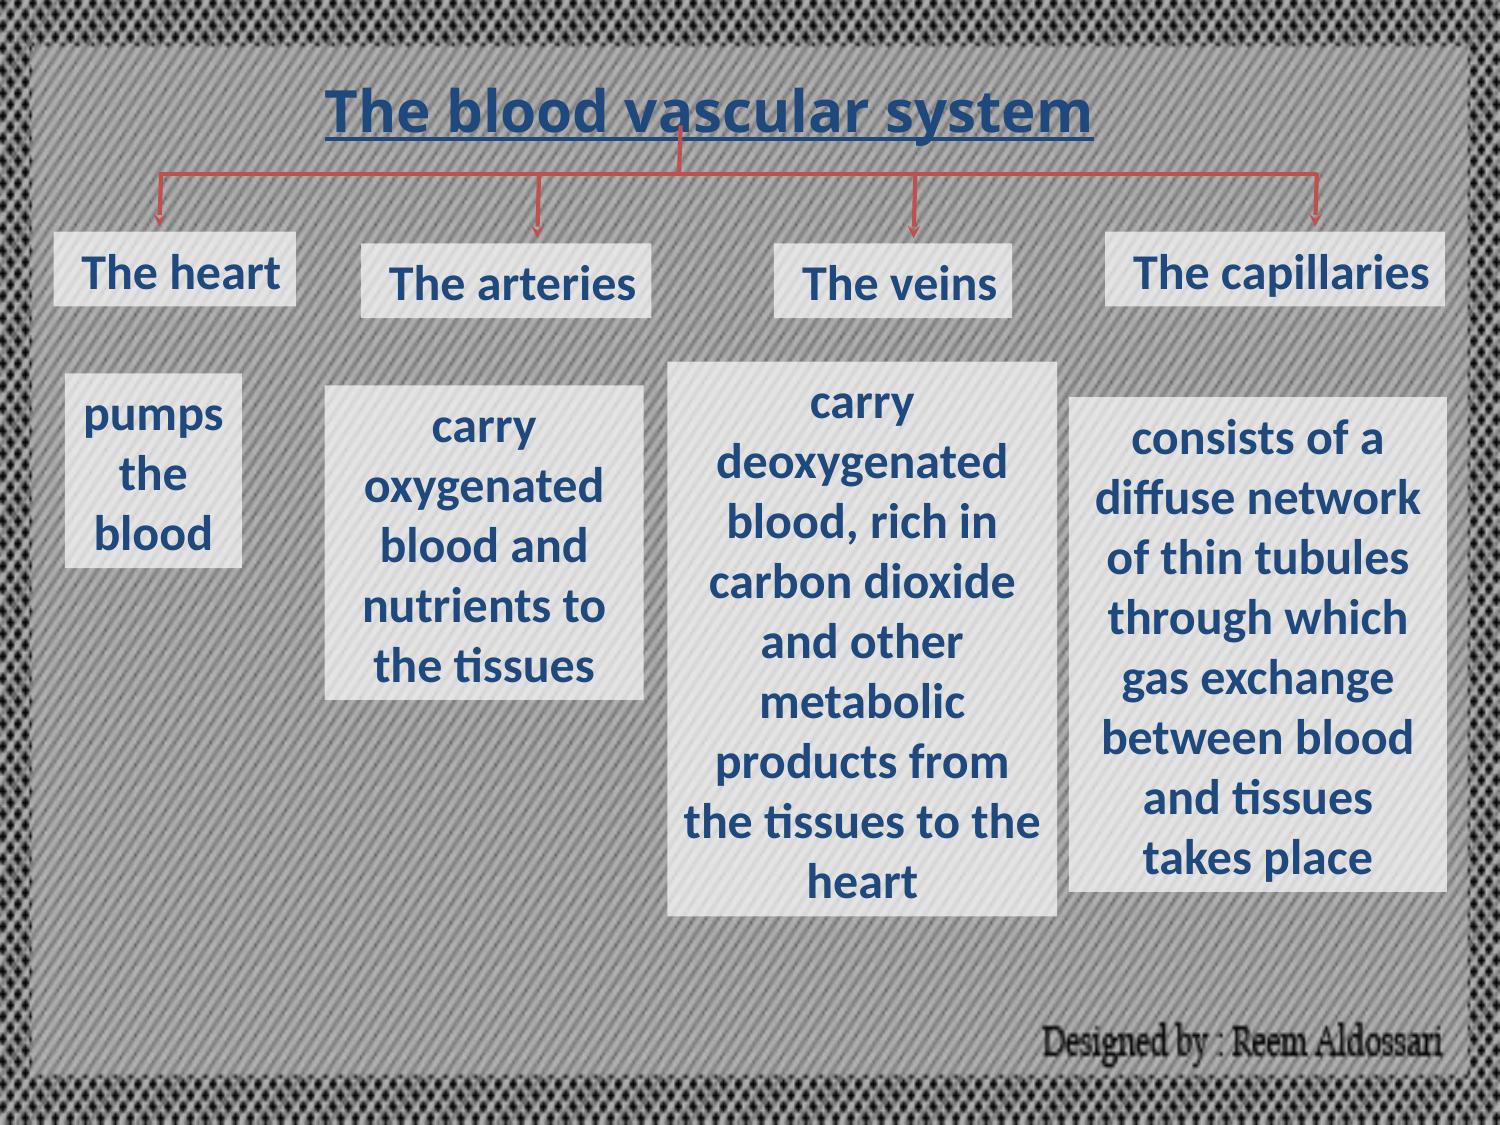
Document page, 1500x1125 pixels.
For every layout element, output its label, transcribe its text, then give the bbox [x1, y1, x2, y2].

text_box pumps the blood [64, 373, 242, 569]
picture [0, 0, 1500, 1125]
text_box The heart [53, 231, 296, 307]
text_box The veins [773, 246, 1013, 319]
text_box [159, 172, 1318, 239]
text_box The capillaries [1105, 231, 1445, 307]
text_box The arteries [360, 246, 652, 319]
text_box carry deoxygenated blood, rich in carbon dioxide and other metabolic products from the tissues to the heart [667, 361, 1058, 917]
text_box The blood vascular system [309, 66, 1109, 152]
text_box carry oxygenated blood and nutrients to the tissues [324, 385, 644, 700]
text_box consists of a diffuse network of thin tubules through which gas exchange between blood and tissues takes place [1068, 397, 1447, 892]
